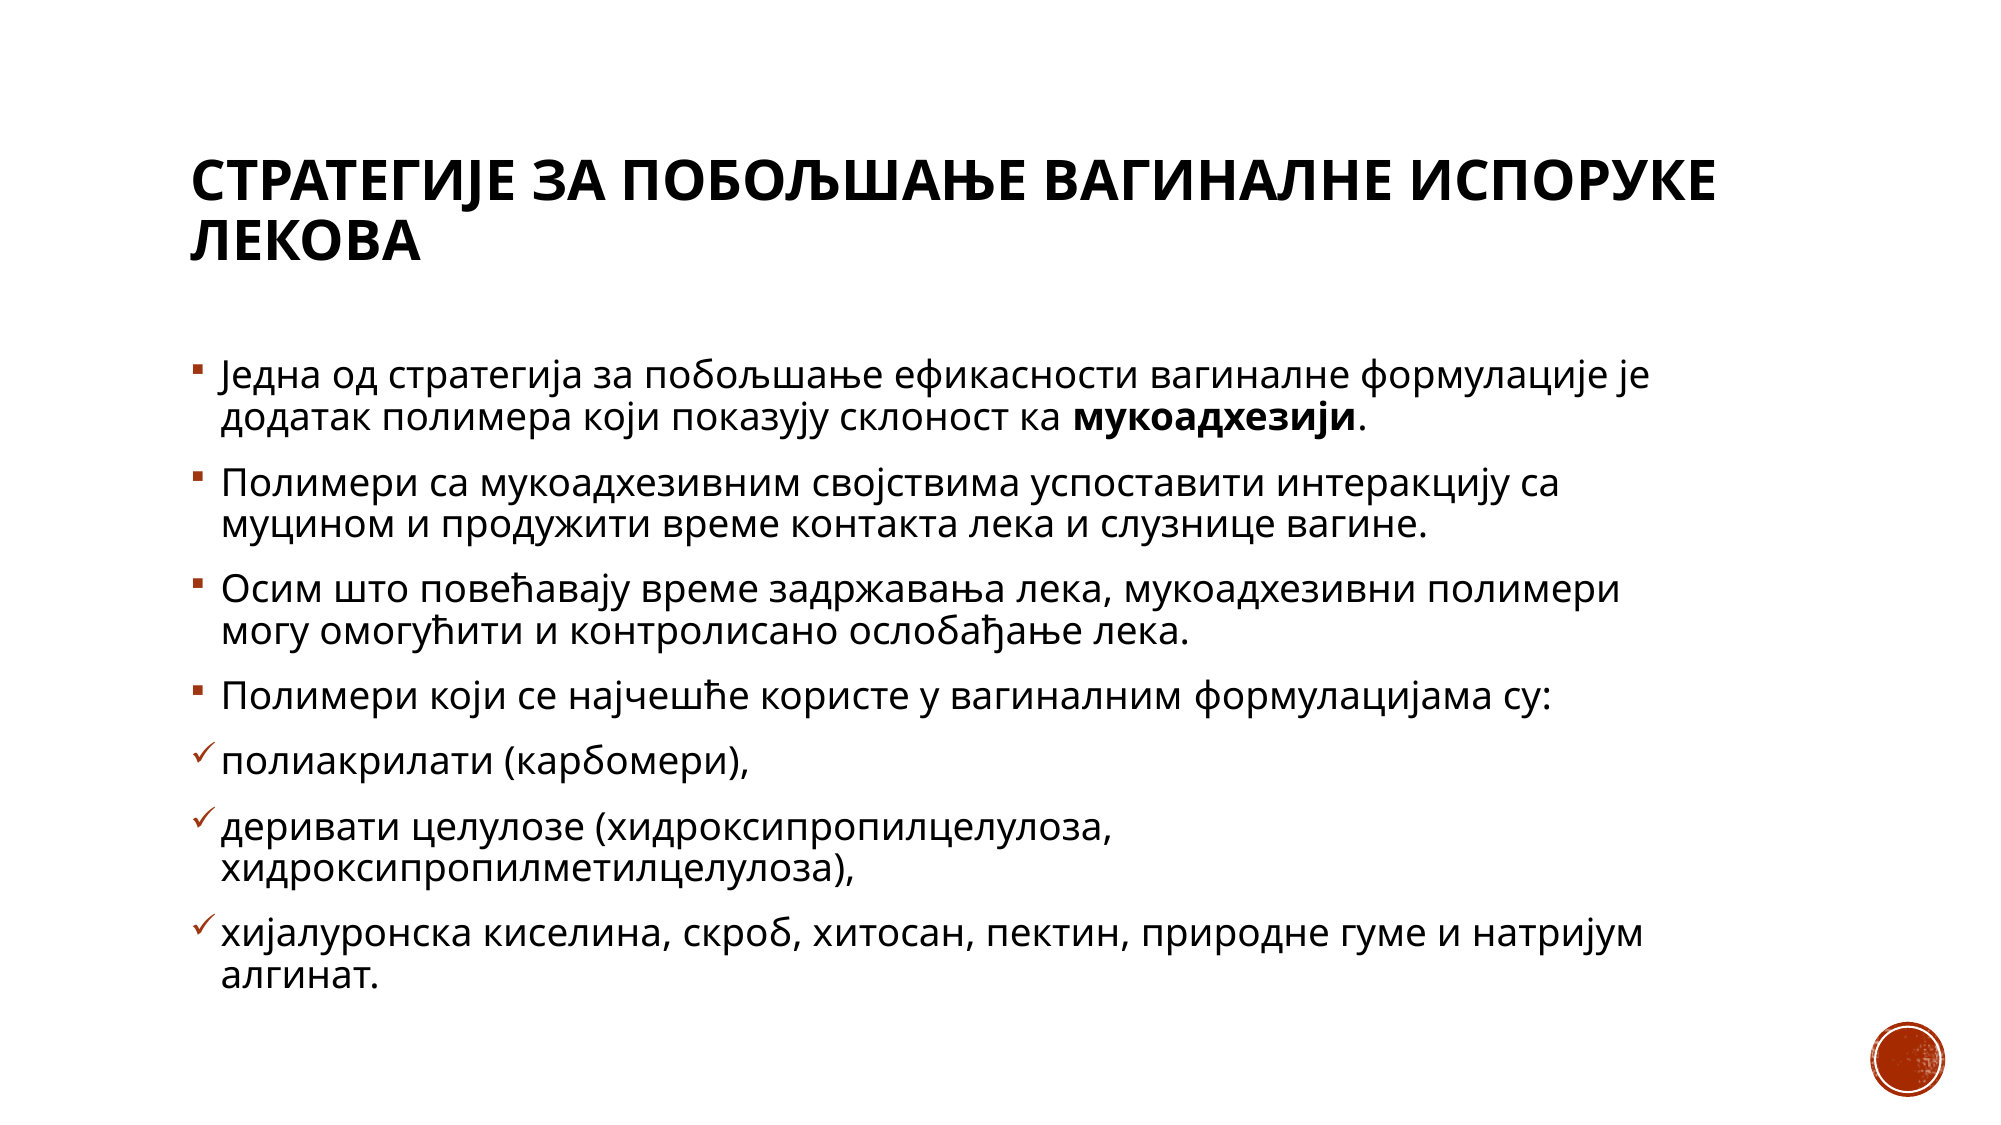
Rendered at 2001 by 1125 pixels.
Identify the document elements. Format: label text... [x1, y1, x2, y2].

title Стратегије за побољшање вагиналне испоруке лекова [175, 83, 1826, 348]
list Једна од стратегија за побољшање ефикасности вагиналне формулације је додатак полимера који показују склоност ка мукоадхезији. Полимери са мукоадхезивним својствима успоставити интеракцију са муцином и продужити време контакта лека и слузнице вагине. Осим што повећавају време задржавања лека, мукоадхезивни полимери могу омогућити и контролисано ослобађање лека. Полимери који се најчешће користе у вагиналним формулацијама су: полиакрилати (карбомери), деривати целулозе (хидроксипропилцелулоза, хидроксипропилметилцелулоза), хијалуронска киселина, скроб, хитосан, пектин, природне гуме и натријум алгинат. [175, 348, 1681, 1013]
